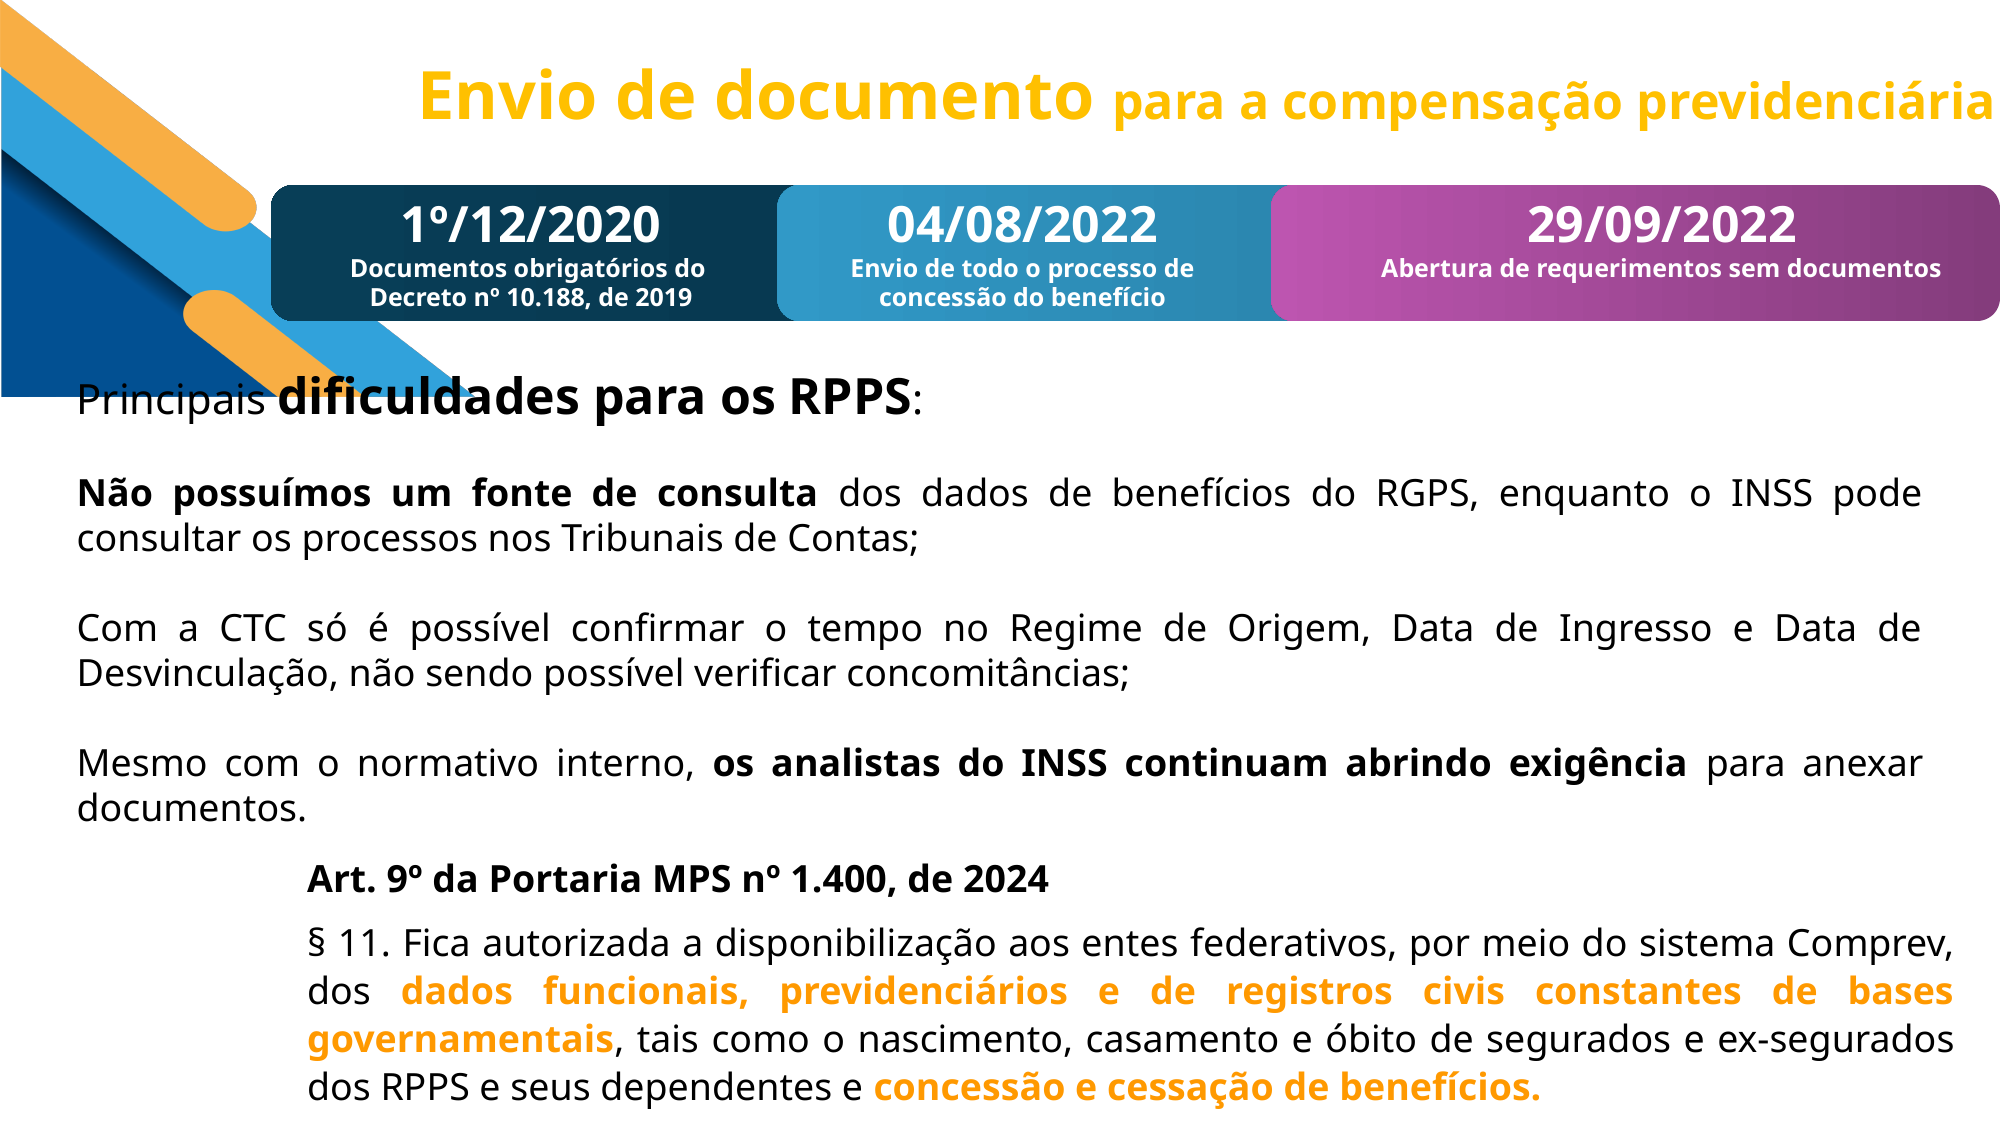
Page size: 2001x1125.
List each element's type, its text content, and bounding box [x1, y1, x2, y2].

text_box Principais dificuldades para os RPPS: Não possuímos um fonte de consulta dos dados de benefícios do RGPS, enquanto o INSS pode consultar os processos nos Tribunais de Contas; Com a CTC só é possível confirmar o tempo no Regime de Origem, Data de Ingresso e Data de Desvinculação, não sendo possível verificar concomitâncias; Mesmo com o normativo interno, os analistas do INSS continuam abrindo exigência para anexar documentos. [61, 356, 1939, 837]
text_box Art. 9º da Portaria MPS nº 1.400, de 2024 § 11. Fica autorizada a disponibilização aos entes federativos, por meio do sistema Comprev, dos dados funcionais, previdenciários e de registros civis constantes de bases governamentais, tais como o nascimento, casamento e óbito de segurados e ex-segurados dos RPPS e seus dependentes e concessão e cessação de benefícios. [292, 844, 1971, 1116]
text_box [0, 0, 475, 397]
text_box 1º/12/2020 Documentos obrigatórios do Decreto nº 10.188, de 2019 [292, 184, 770, 320]
text_box 29/09/2022 Abertura de requerimentos sem documentos [1362, 184, 1962, 290]
text_box [789, 183, 1288, 323]
text_box [775, 190, 783, 316]
text_box Envio de documento para a compensação previdenciária [402, 45, 2000, 141]
text_box [269, 183, 795, 323]
text_box [1269, 183, 2000, 323]
text_box 04/08/2022 Envio de todo o processo de concessão do benefício [783, 184, 1262, 320]
